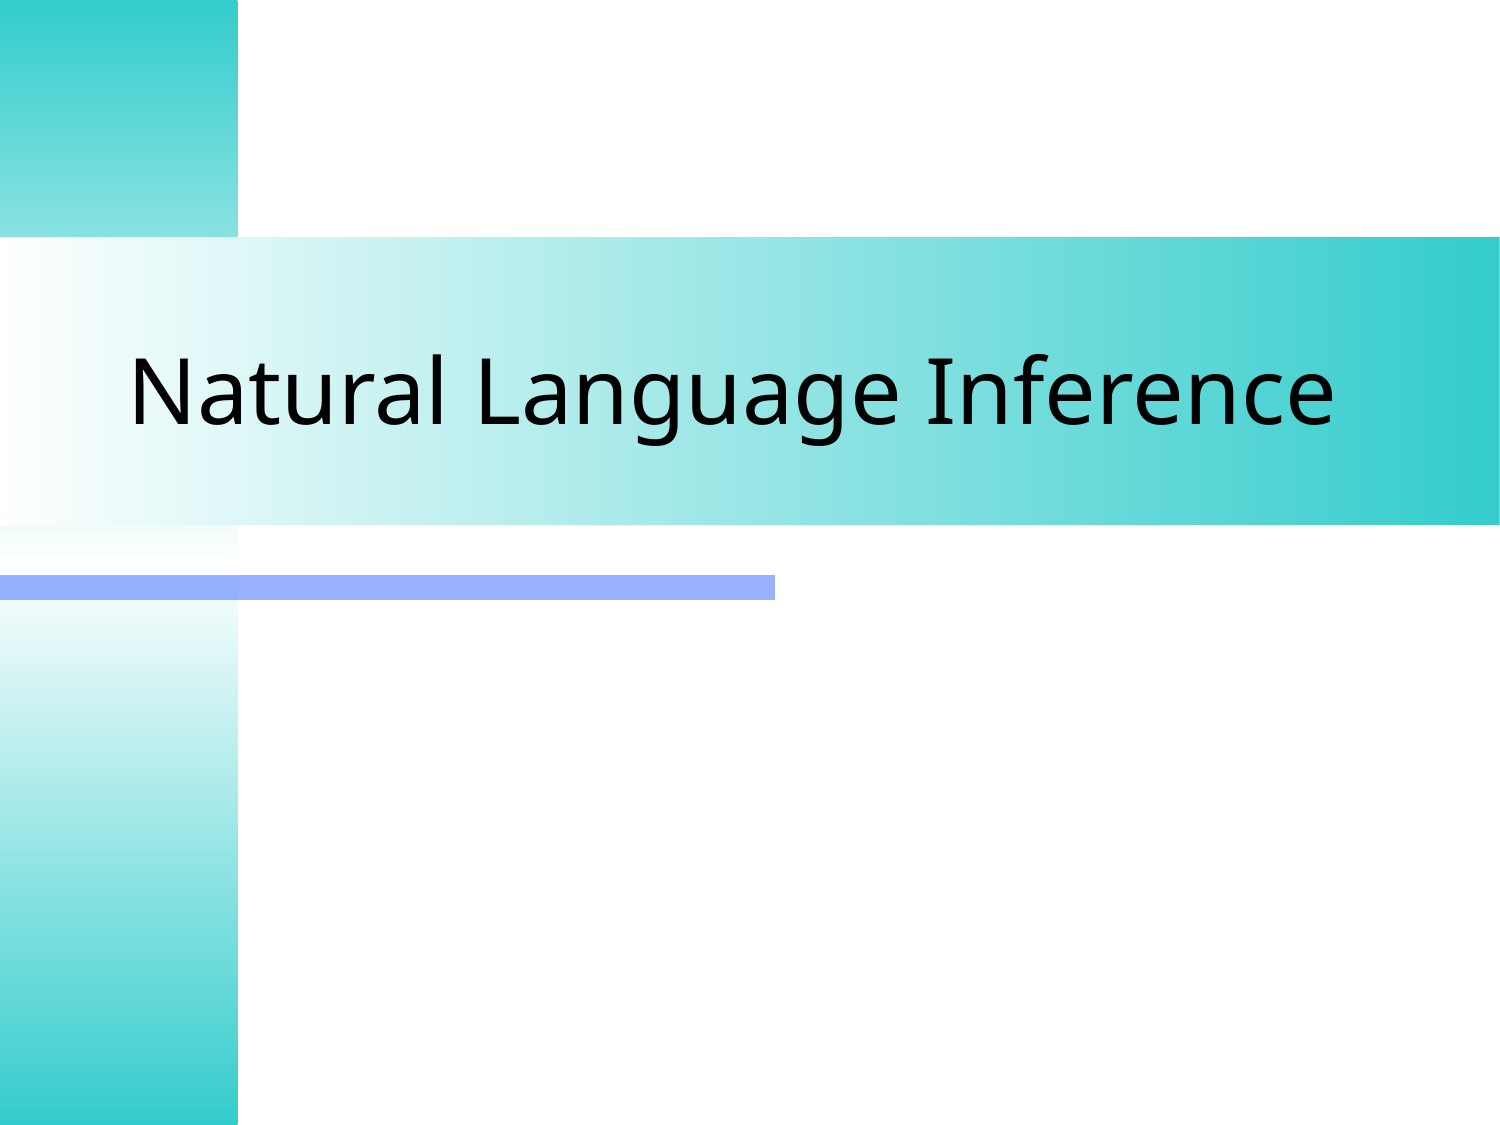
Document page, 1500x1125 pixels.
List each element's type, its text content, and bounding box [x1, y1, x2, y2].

title Natural Language Inference [112, 274, 1388, 501]
